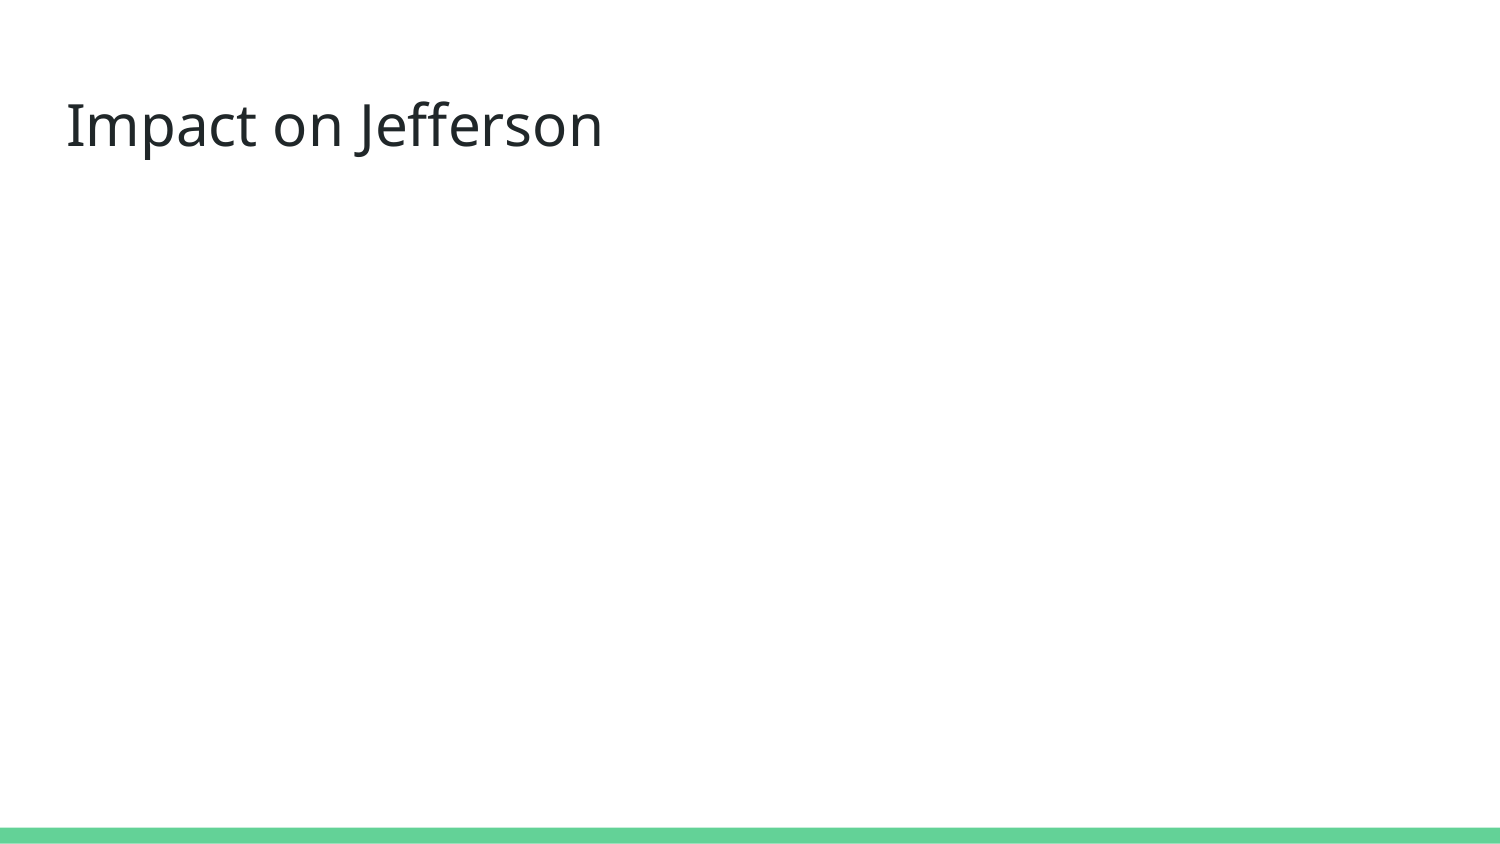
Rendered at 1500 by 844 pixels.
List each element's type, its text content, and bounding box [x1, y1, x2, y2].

title Impact on Jefferson [51, 72, 1449, 167]
